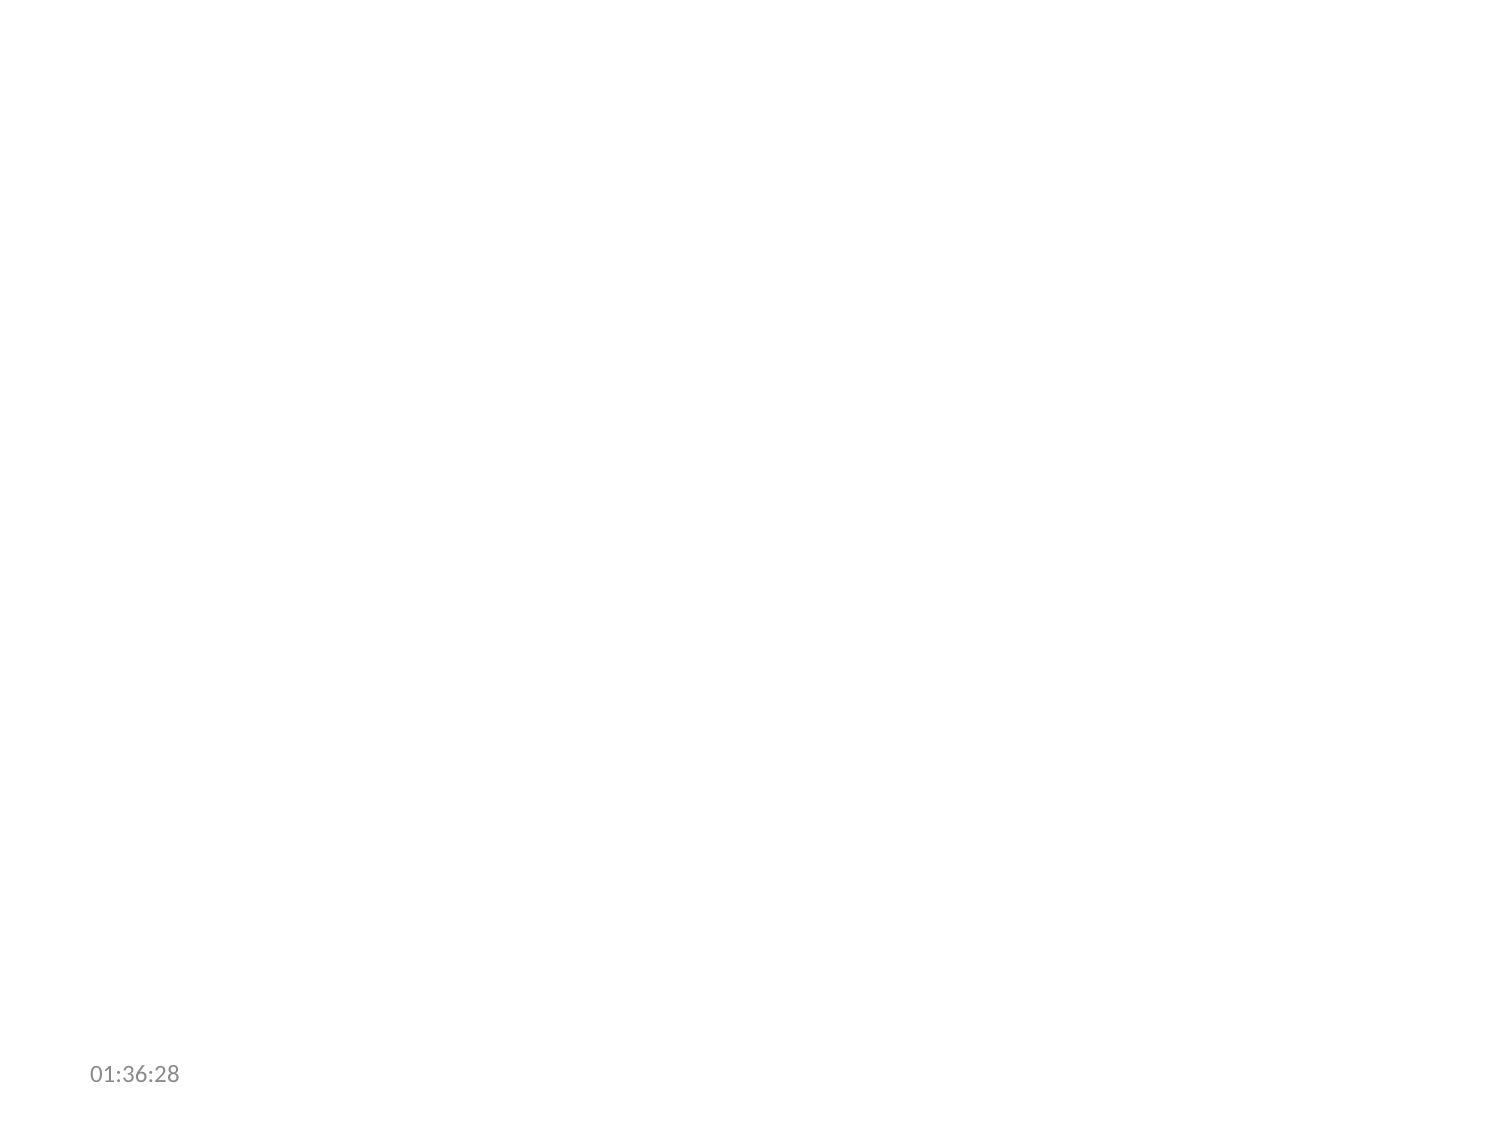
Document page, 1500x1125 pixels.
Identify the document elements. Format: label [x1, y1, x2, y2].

slide_number [75, 1042, 425, 1103]
